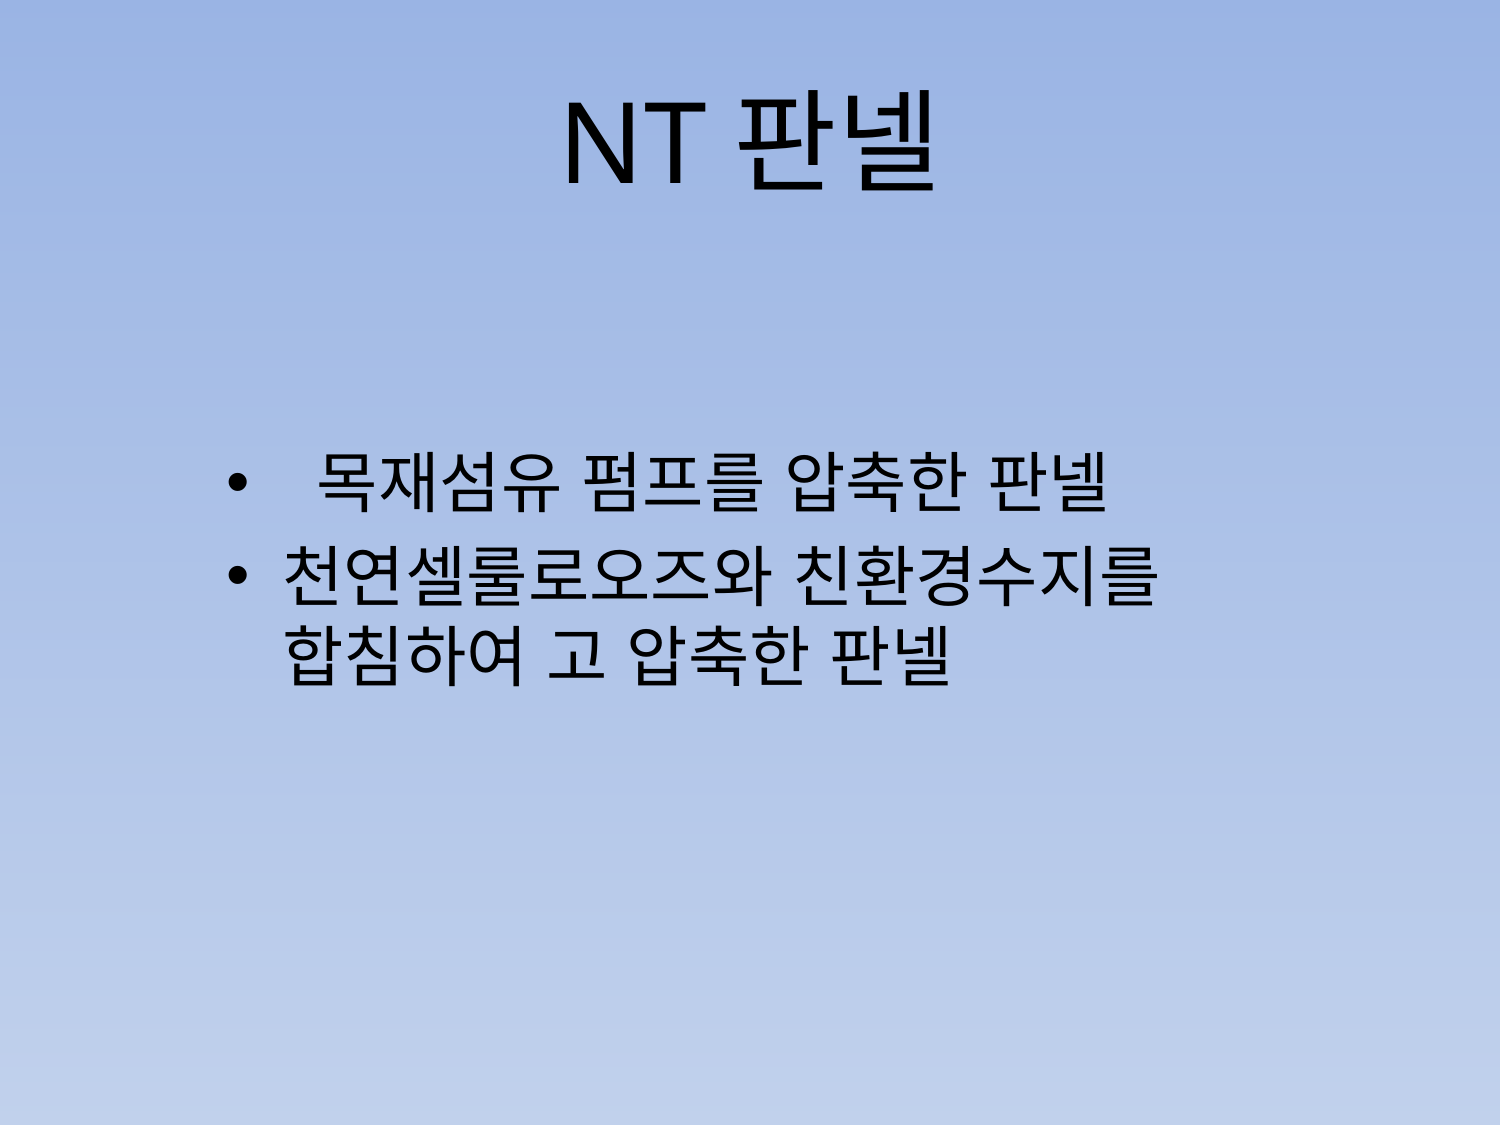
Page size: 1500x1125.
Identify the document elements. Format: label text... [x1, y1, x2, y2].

list 목재섬유 펌프를 압축한 판넬 천연셀룰로오즈와 친환경수지를 합침하여 고 압축한 판넬 [210, 433, 1402, 809]
title NT판넬 [75, 45, 1425, 233]
